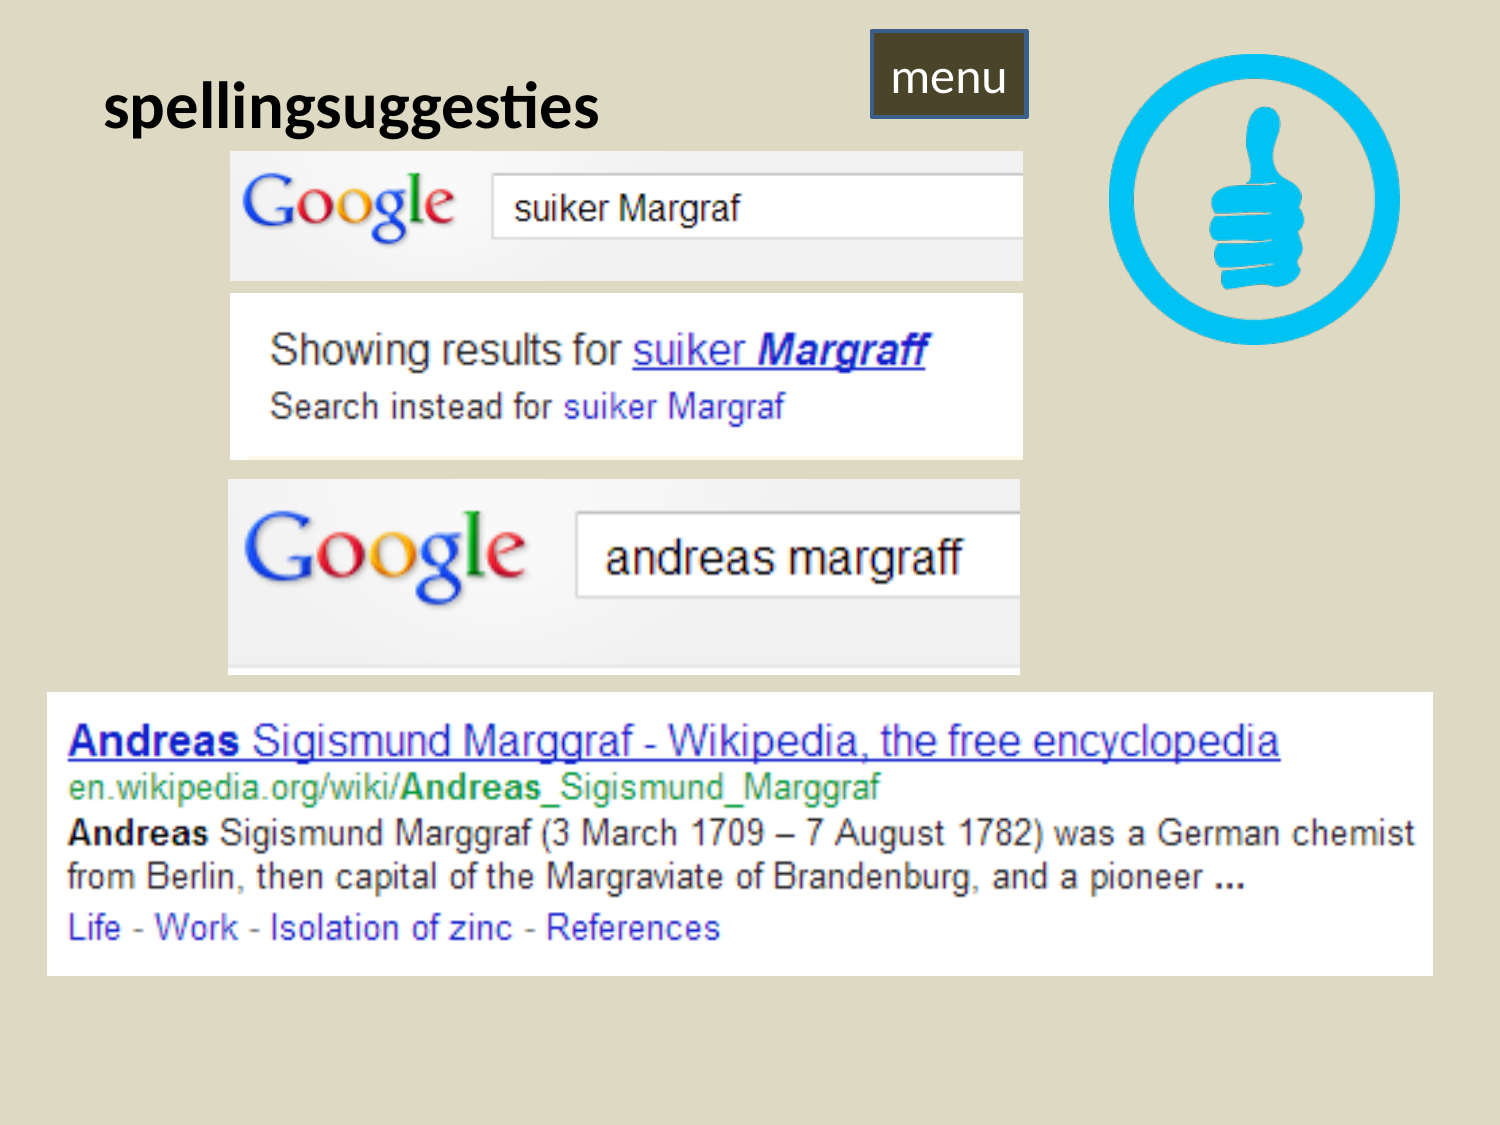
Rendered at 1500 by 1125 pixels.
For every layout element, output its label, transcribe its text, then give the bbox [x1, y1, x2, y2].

picture [1109, 54, 1237, 182]
text_box spellingsuggesties [88, 54, 632, 150]
picture [228, 479, 1021, 675]
text_box menu [870, 29, 1029, 119]
picture [1134, 79, 1375, 320]
picture [1271, 54, 1400, 188]
picture [230, 151, 1023, 281]
picture [1109, 216, 1243, 345]
picture [1266, 211, 1400, 345]
picture [230, 292, 1023, 460]
picture [46, 692, 1433, 977]
